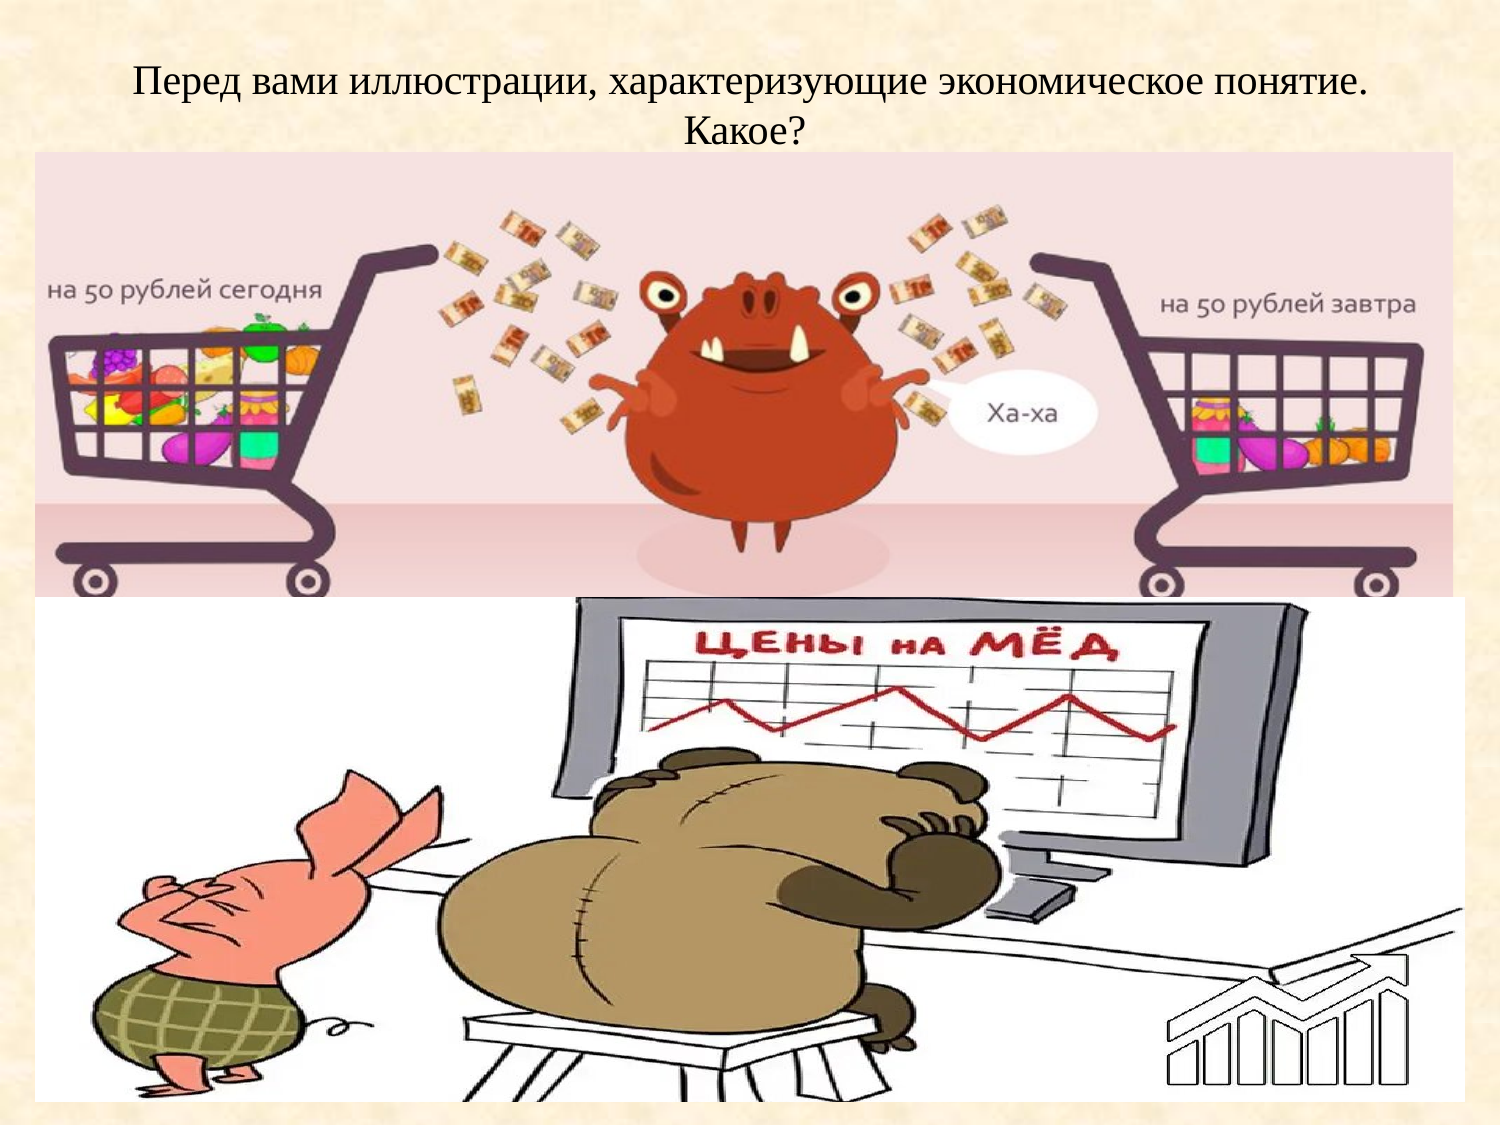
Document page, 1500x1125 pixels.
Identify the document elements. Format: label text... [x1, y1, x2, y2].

title Перед вами иллюстрации, характеризующие экономическое понятие. Какое? [75, 45, 1425, 150]
picture [0, 0, 1500, 1125]
